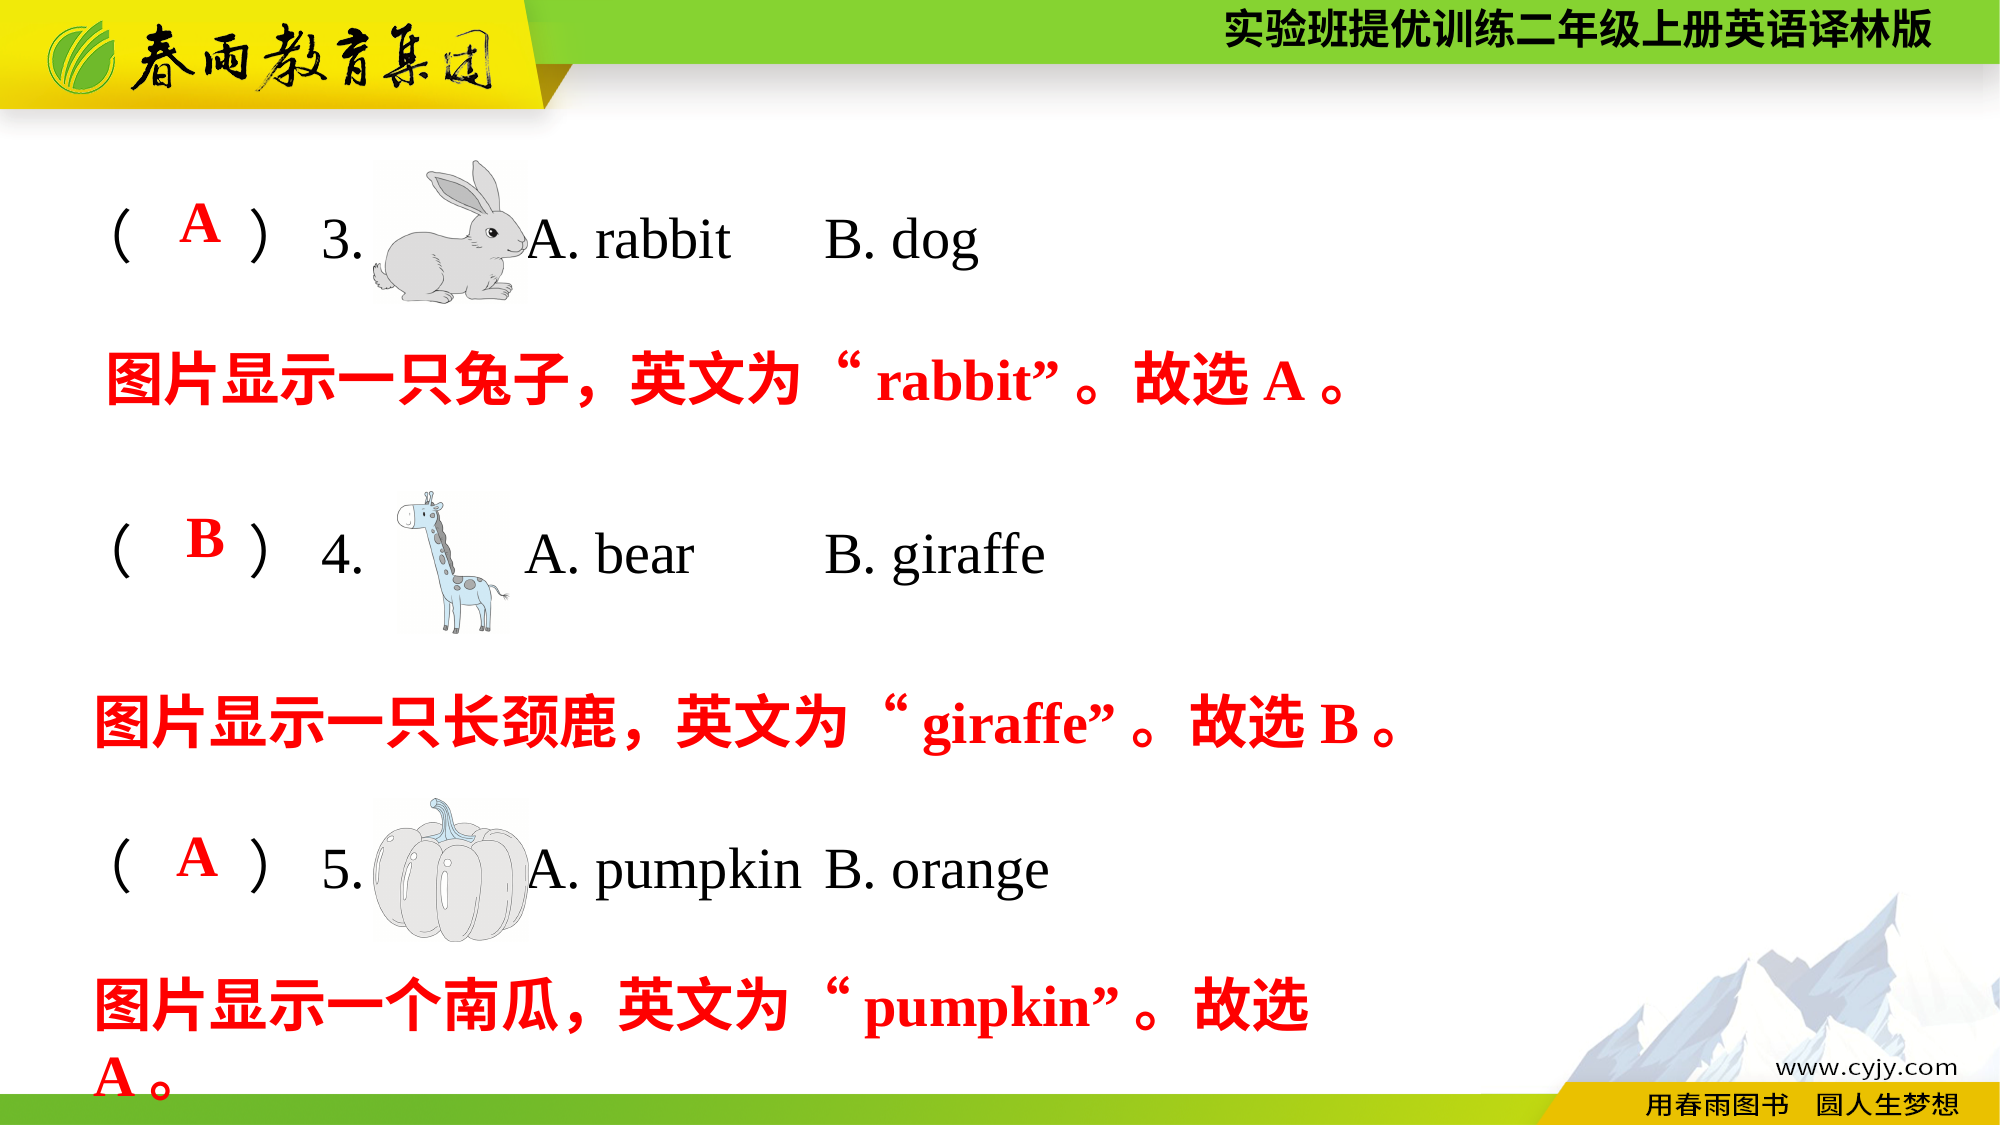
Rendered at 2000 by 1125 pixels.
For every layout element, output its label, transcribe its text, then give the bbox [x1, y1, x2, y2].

text_box A [161, 810, 234, 896]
picture [0, 0, 2000, 1125]
text_box 图片显示一只兔子，英文为“rabbit”。故选A。 [90, 335, 1520, 420]
text_box 图片显示一个南瓜，英文为“pumpkin”。故选A。 [78, 960, 1437, 1116]
list （ ）3. A. rabbit B. dog （ ）4. A. bear B. giraffe （ ）5. A. pumpkin B. orange [59, 157, 1944, 916]
text_box A [164, 177, 237, 262]
text_box B [172, 491, 256, 577]
text_box 图片显示一只长颈鹿，英文为“giraffe”。故选B。 [78, 677, 1591, 763]
